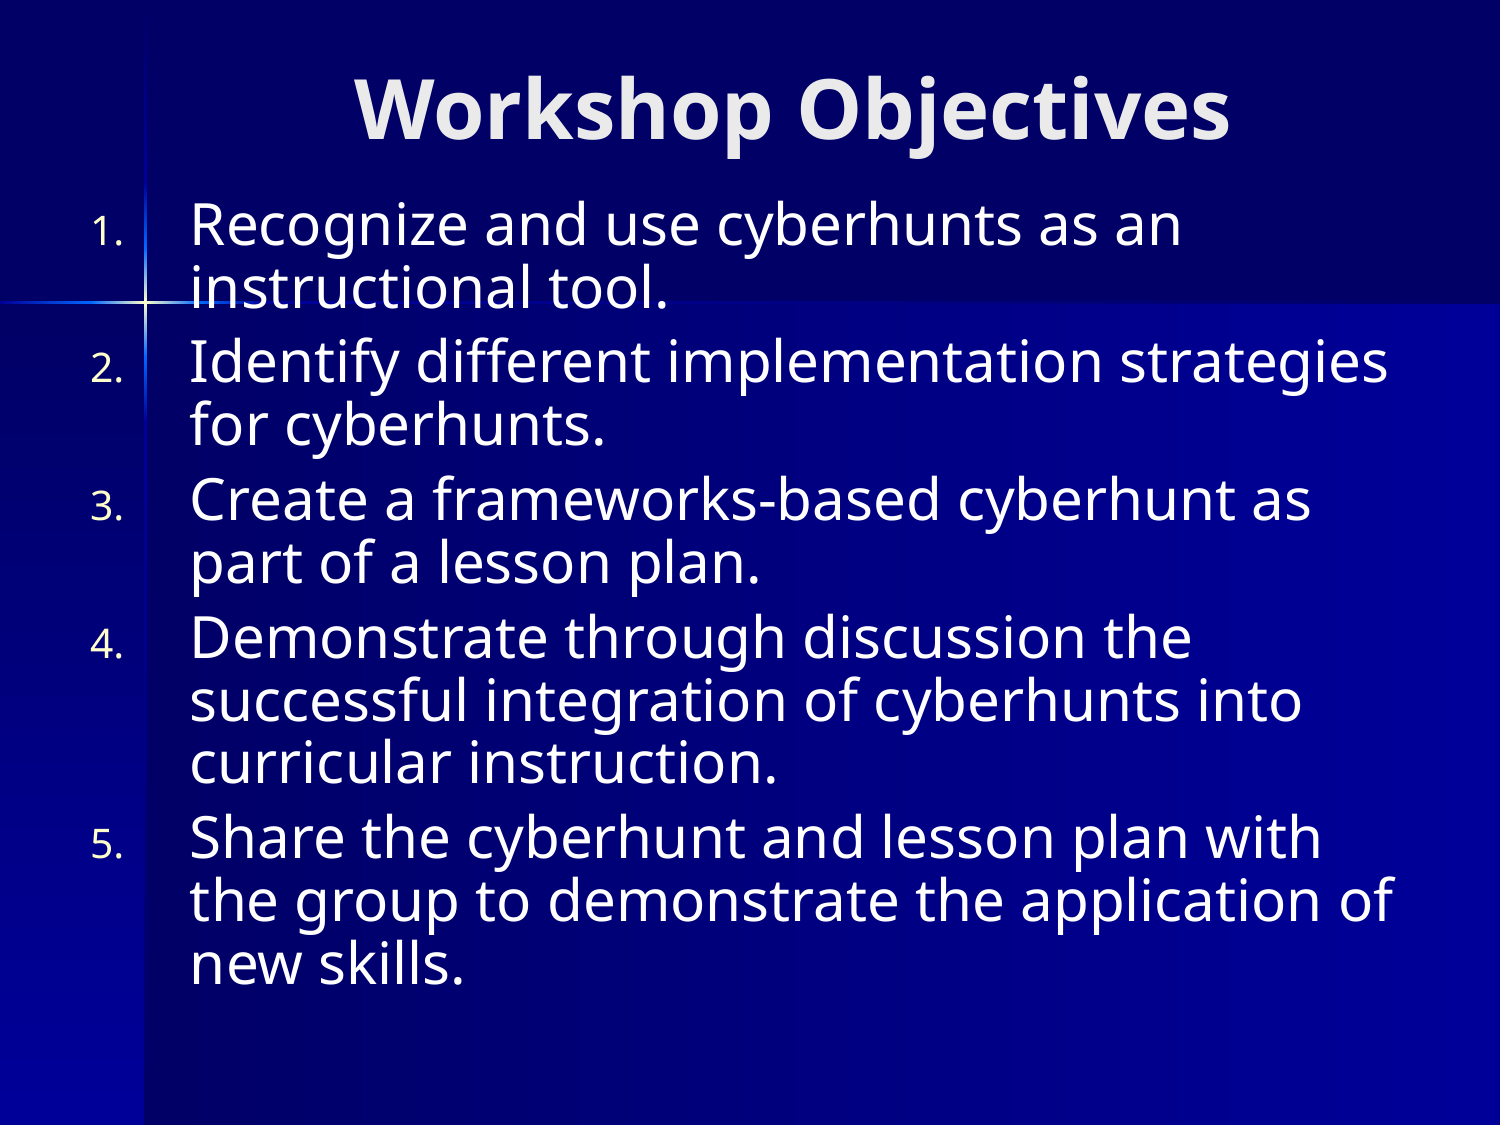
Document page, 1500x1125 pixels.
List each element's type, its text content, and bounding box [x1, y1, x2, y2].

list Recognize and use cyberhunts as an instructional tool. Identify different implementation strategies for cyberhunts. Create a frameworks-based cyberhunt as part of a lesson plan. Demonstrate through discussion the successful integration of cyberhunts into curricular instruction. Share the cyberhunt and lesson plan with the group to demonstrate the application of new skills. [74, 187, 1426, 931]
title Workshop Objectives [174, 37, 1413, 176]
